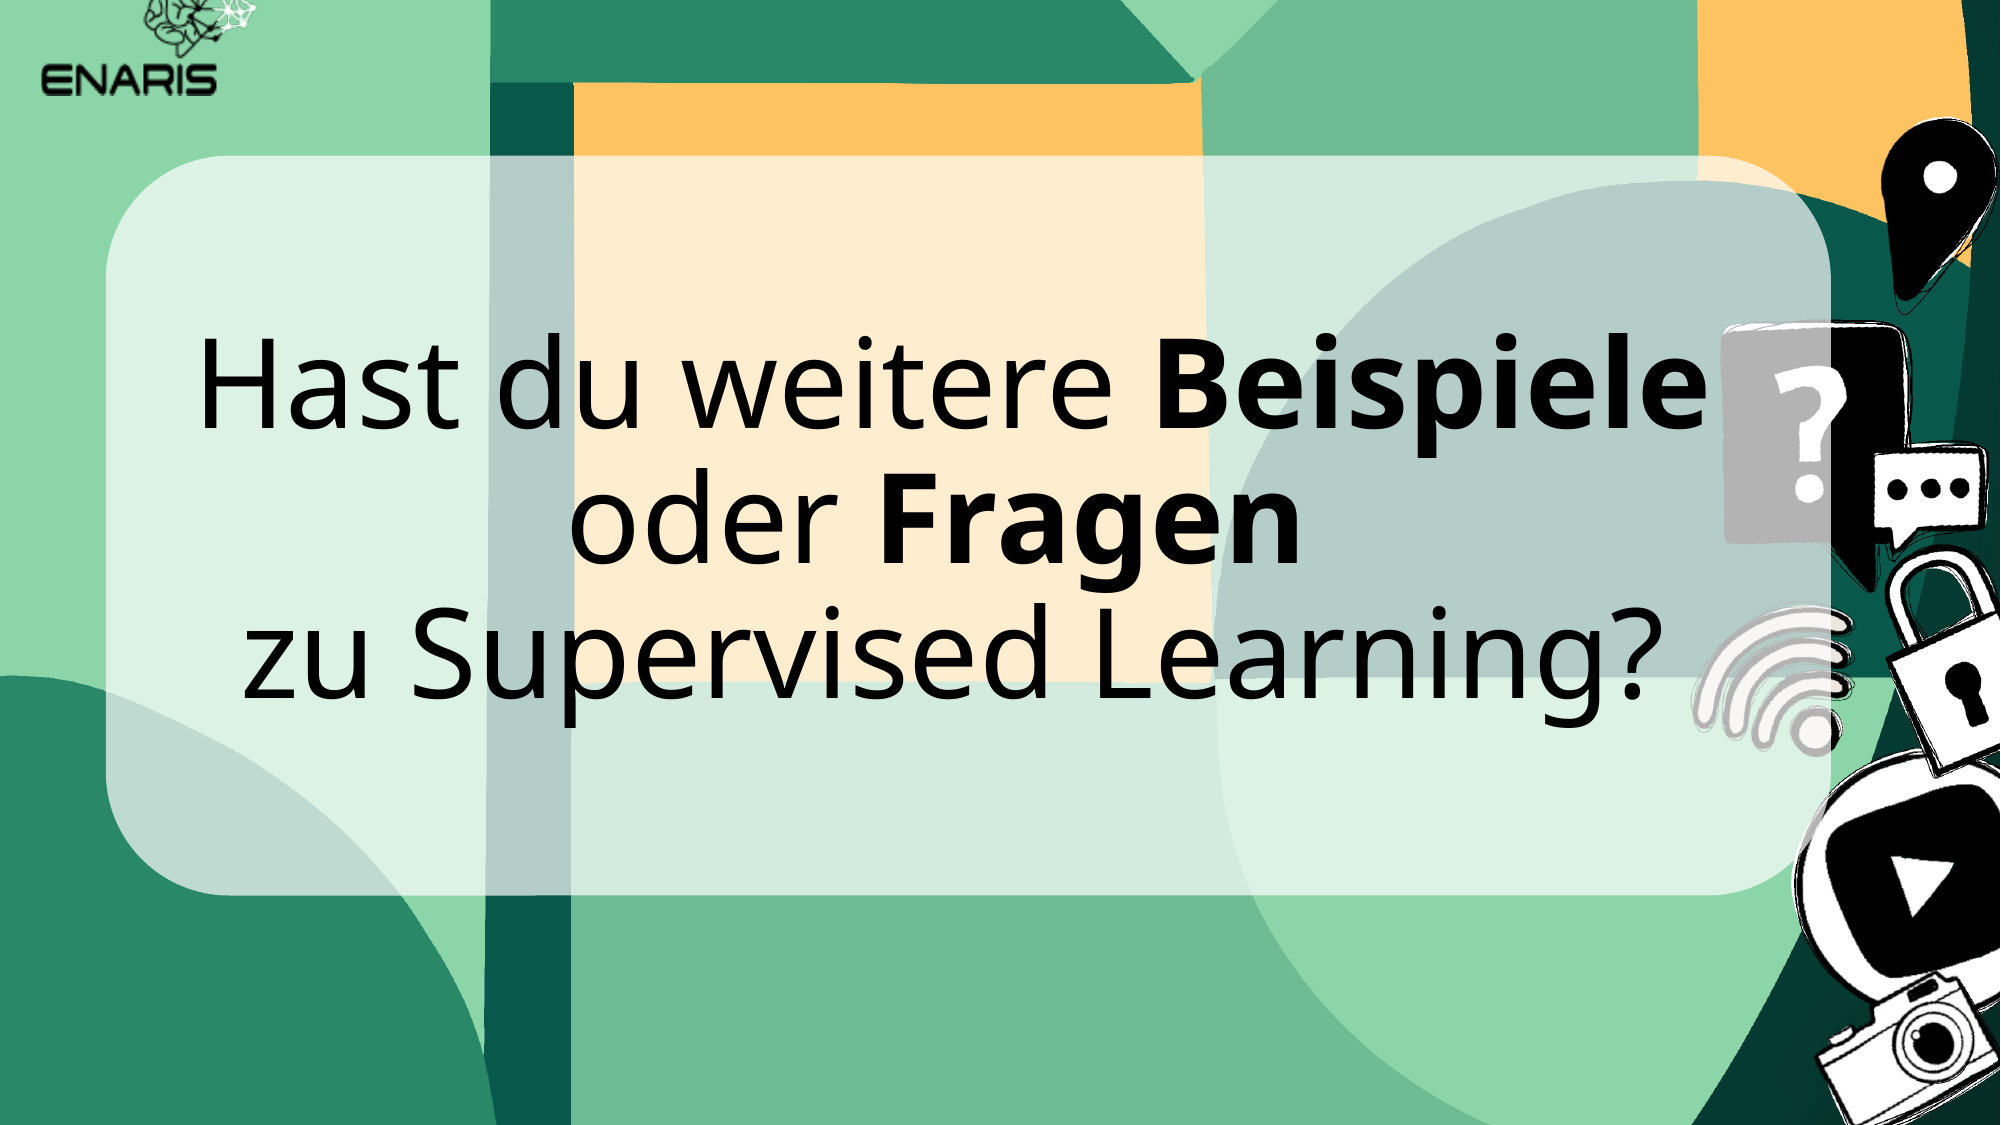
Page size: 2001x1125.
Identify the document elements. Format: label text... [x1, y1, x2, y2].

picture [0, 0, 2000, 1125]
title Hast du weitere Beispiele oder Fragen zu Supervised Learning? [76, 126, 1830, 920]
